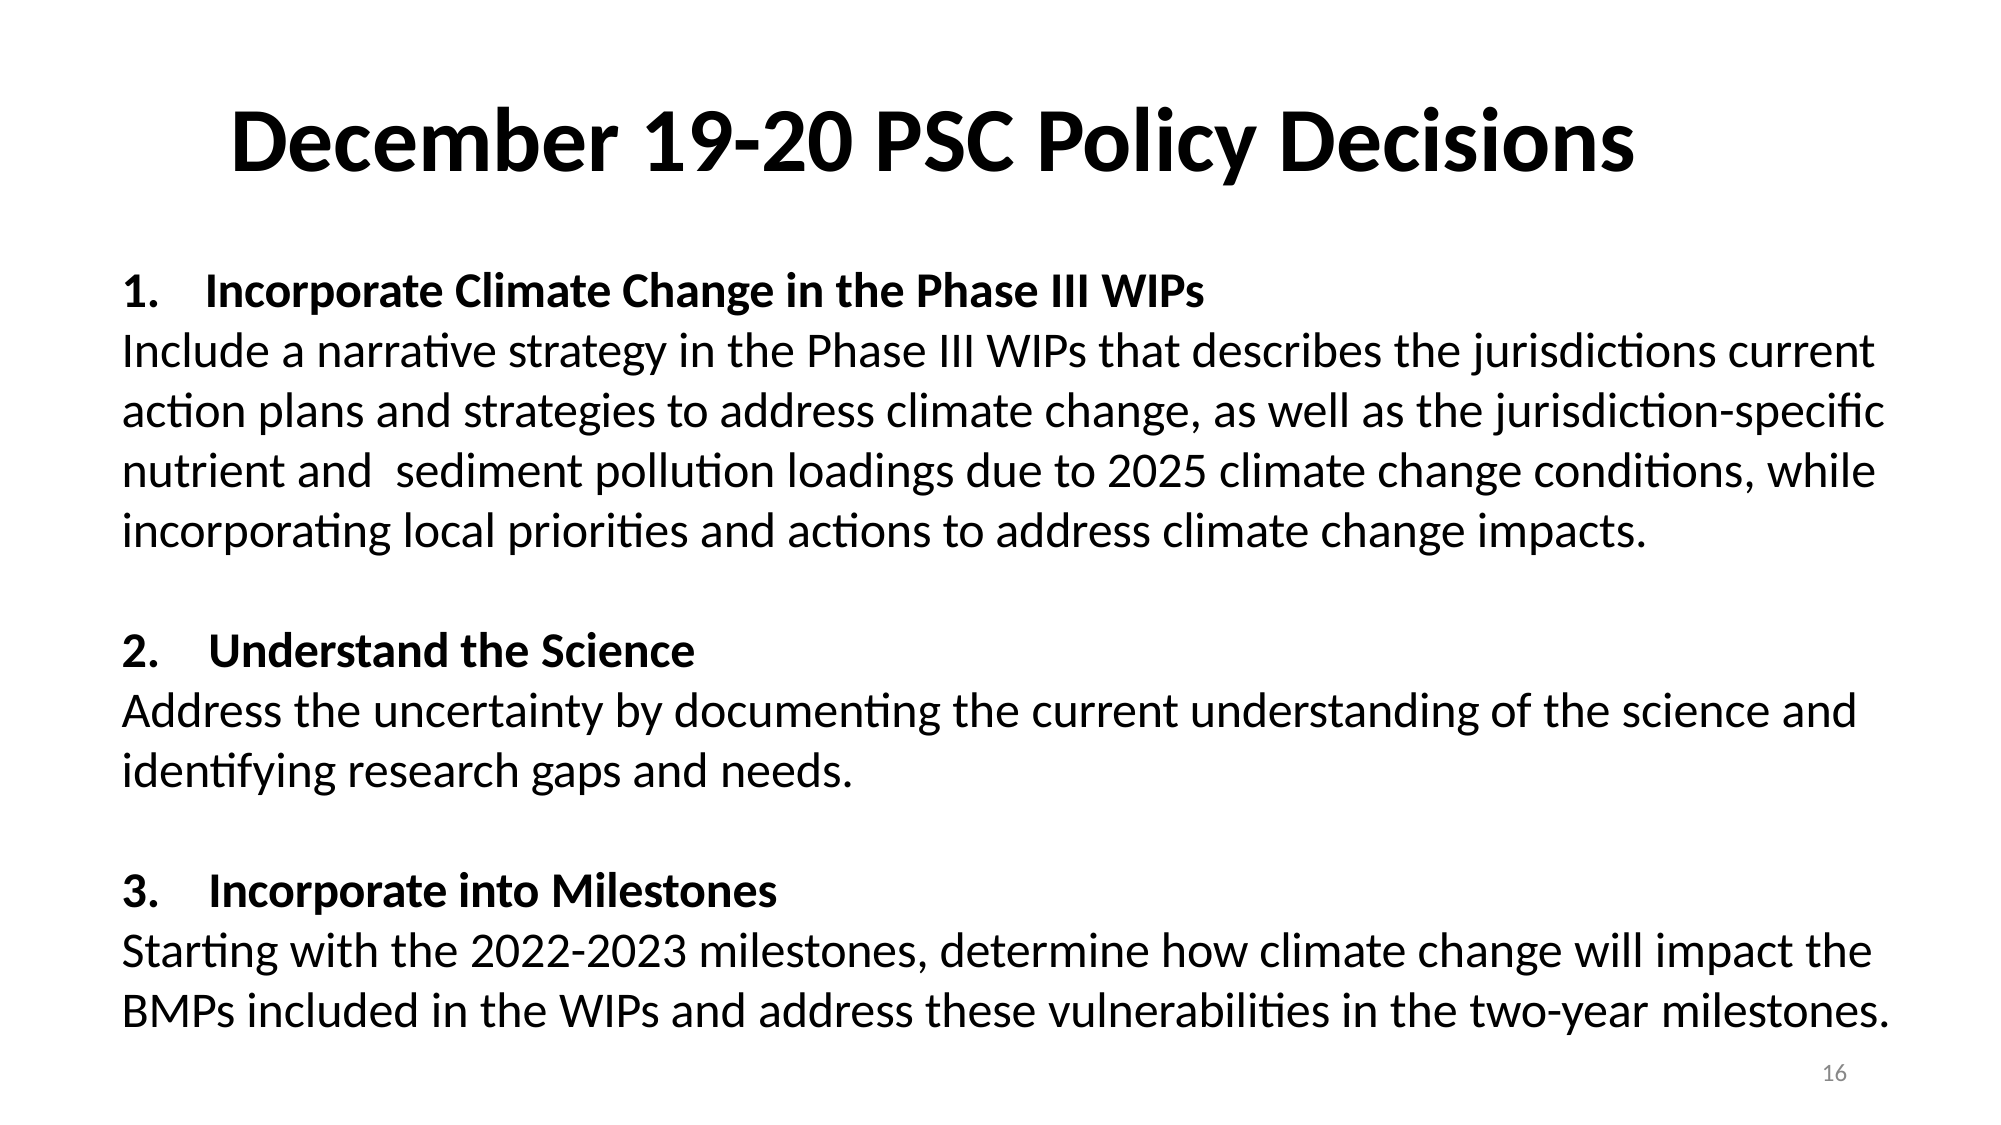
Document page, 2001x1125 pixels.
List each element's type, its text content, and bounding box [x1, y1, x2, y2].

slide_number 16 [1817, 1060, 1852, 1125]
text_box 1. Incorporate Climate Change in the Phase III WIPs Include a narrative strategy in the Phase III WIPs that describes the jurisdictions current action plans and strategies to address climate change, as well as the jurisdiction-specific nutrient and sediment pollution loadings due to 2025 climate change conditions, while incorporating local priorities and actions to address climate change impacts. 2. Understand the Science Address the uncertainty by documenting the current understanding of the science and identifying research gaps and needs. 3. Incorporate into Milestones Starting with the 2022-2023 milestones, determine how climate change will impact the BMPs included in the WIPs and address these vulnerabilities in the two-year milestones. [105, 250, 1918, 1046]
title December 19-20 PSC Policy Decisions [227, 78, 1748, 250]
